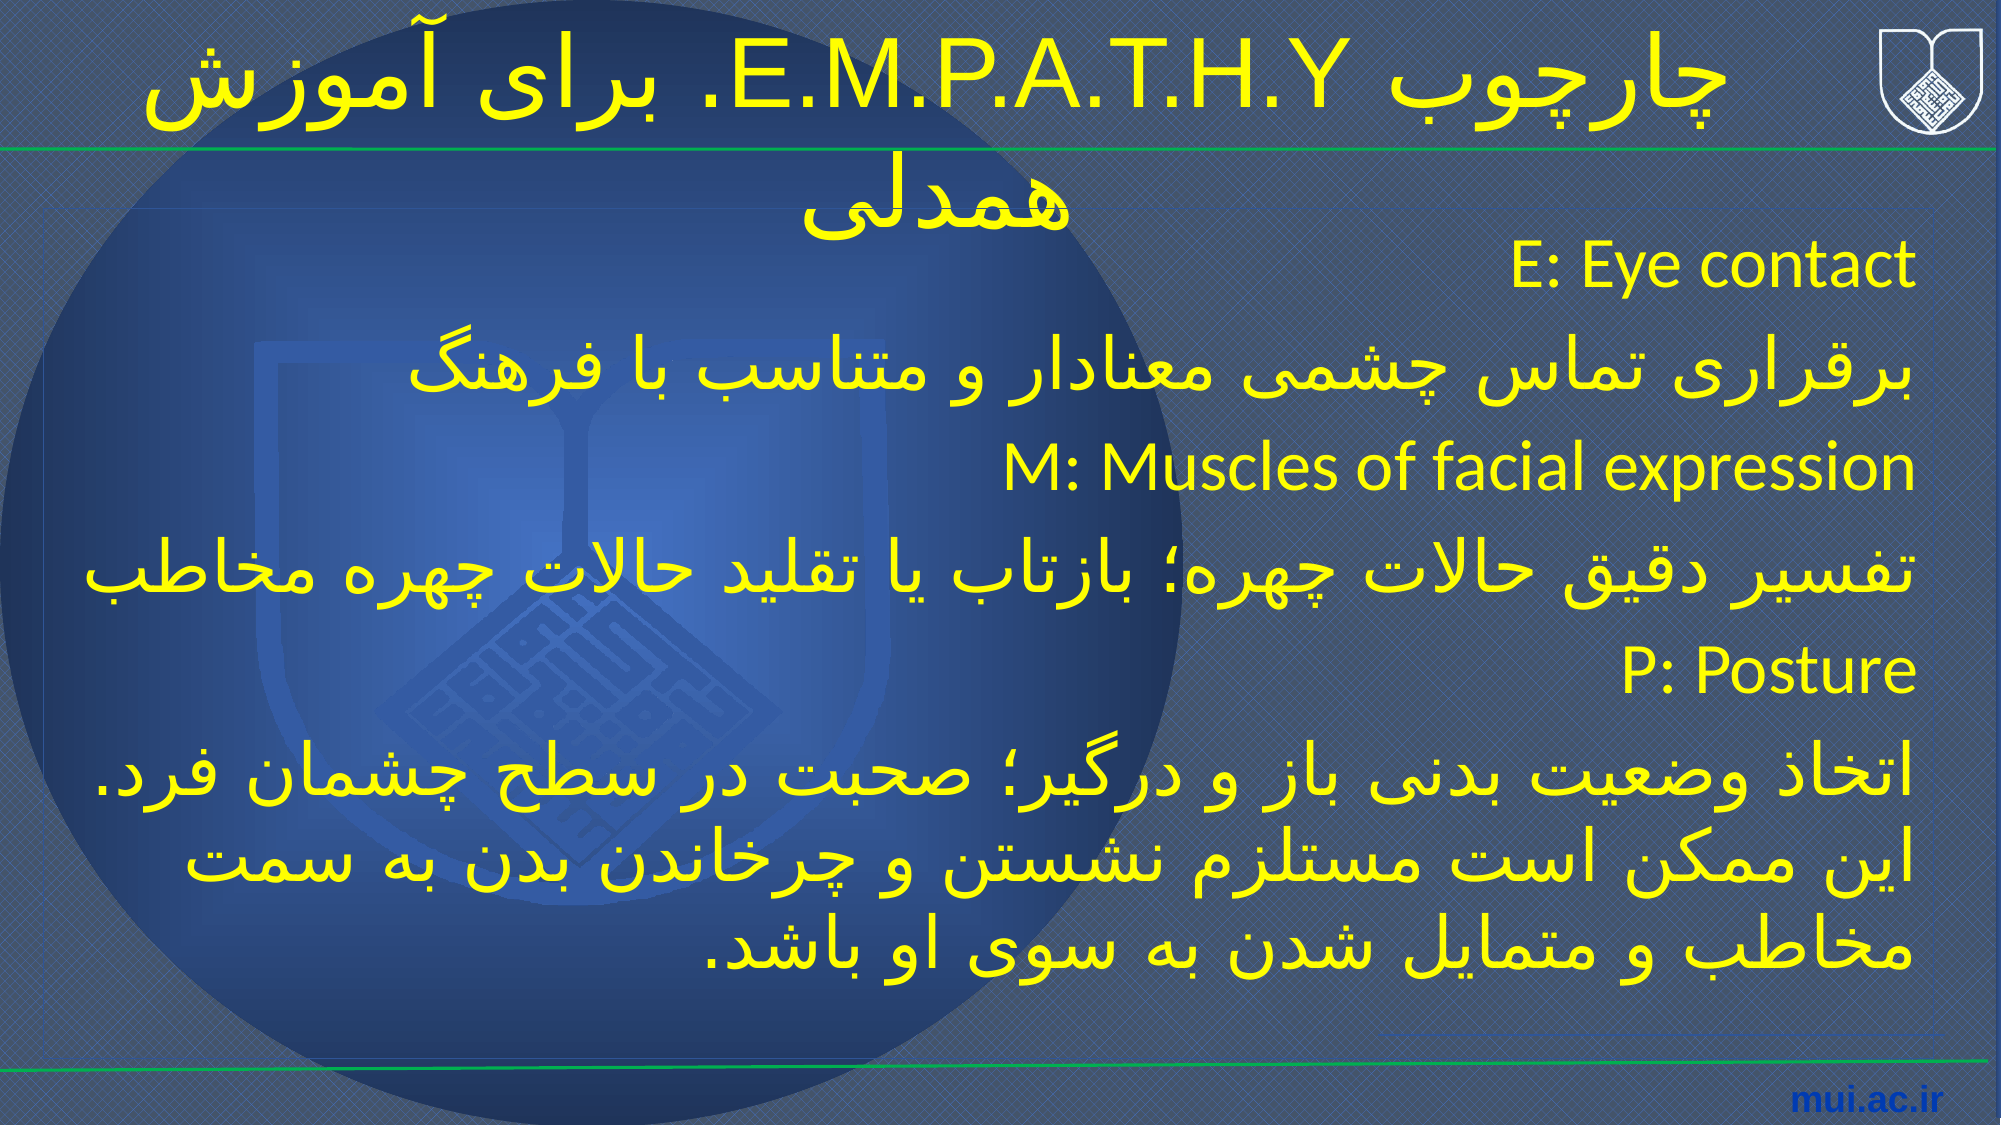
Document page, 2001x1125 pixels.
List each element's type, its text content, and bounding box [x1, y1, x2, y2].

text_box چارچوب E.M.P.A.T.H.Y. برای آموزش همدلی [0, 0, 1875, 117]
list E: Eye contact برقراری تماس چشمی معنادار و متناسب با فرهنگ M: Muscles of facial expression تفسیر دقیق حالات چهره؛ بازتاب یا تقلید حالات چهره مخاطب P: Posture اتخاذ وضعیت بدنی باز و درگیر؛ صحبت در سطح چشمان فرد. این ممکن است مستلزم نشستن و چرخاندن بدن به سمت مخاطب و متمایل شدن به سوی او باشد. [43, 208, 1934, 1059]
picture [1874, 0, 1988, 138]
